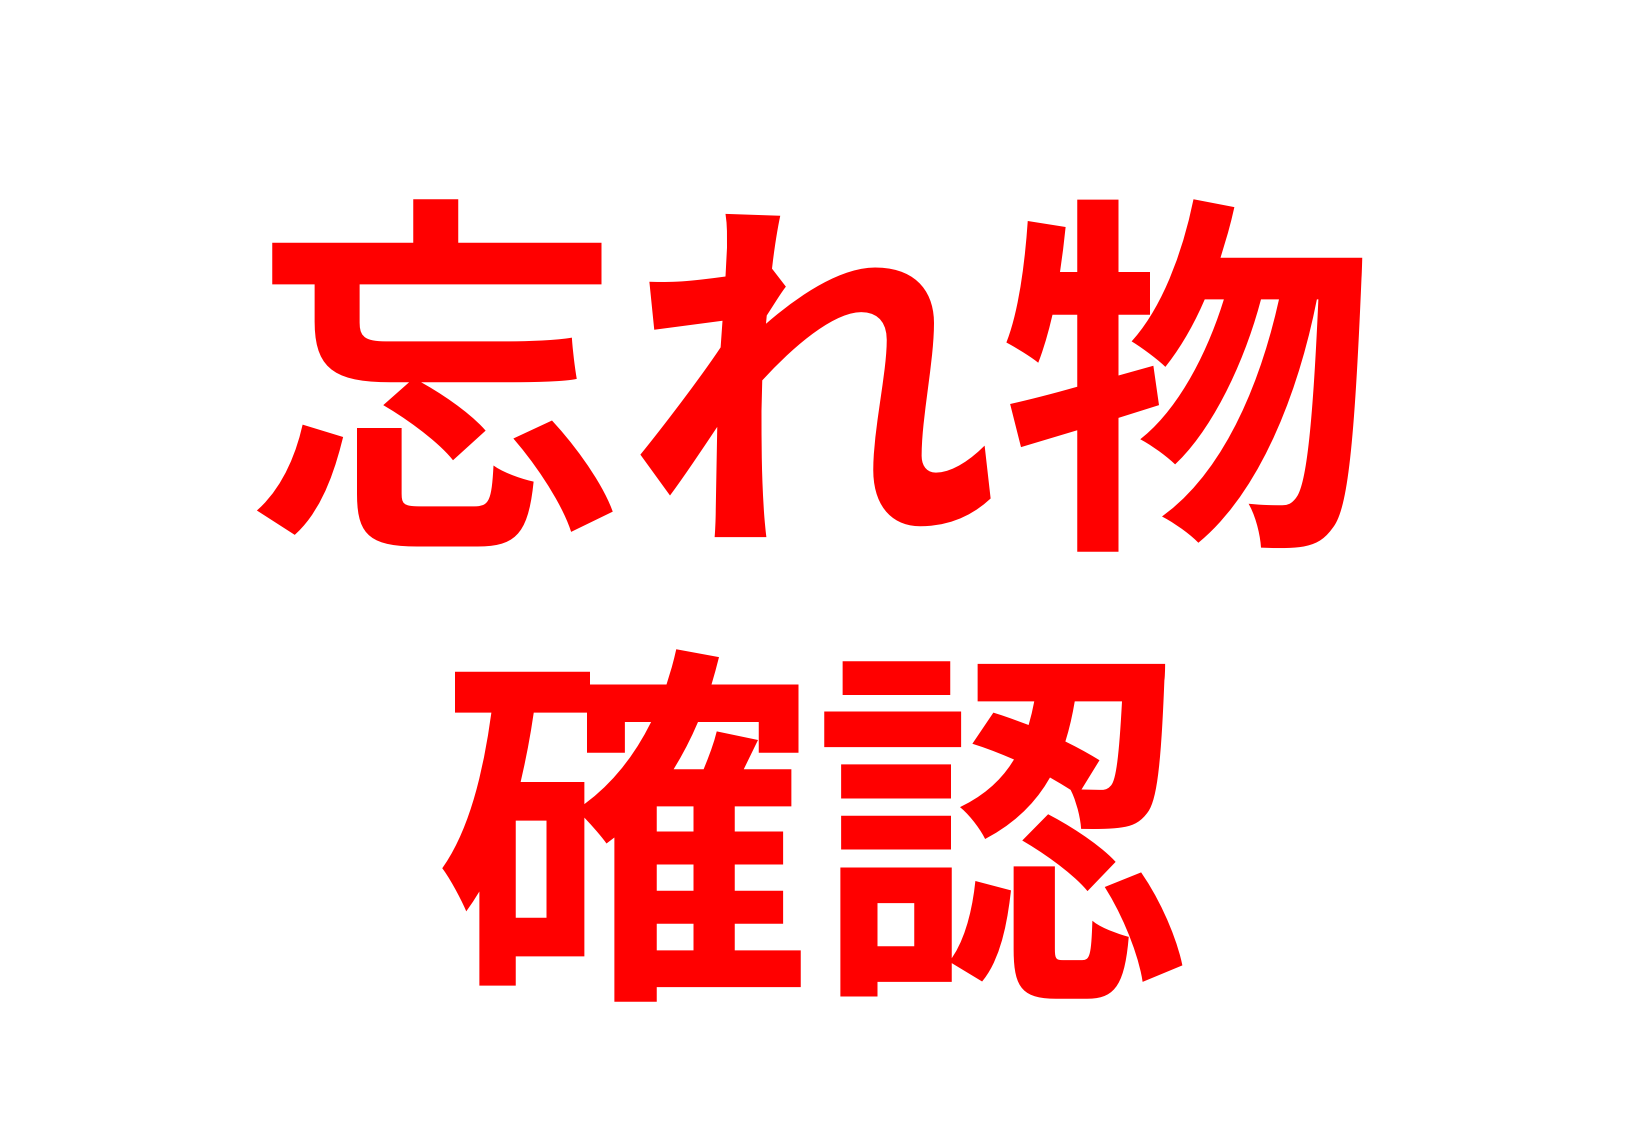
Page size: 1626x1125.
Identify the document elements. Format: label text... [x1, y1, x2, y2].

text_box 忘れ物 確認 [0, 136, 1625, 1051]
